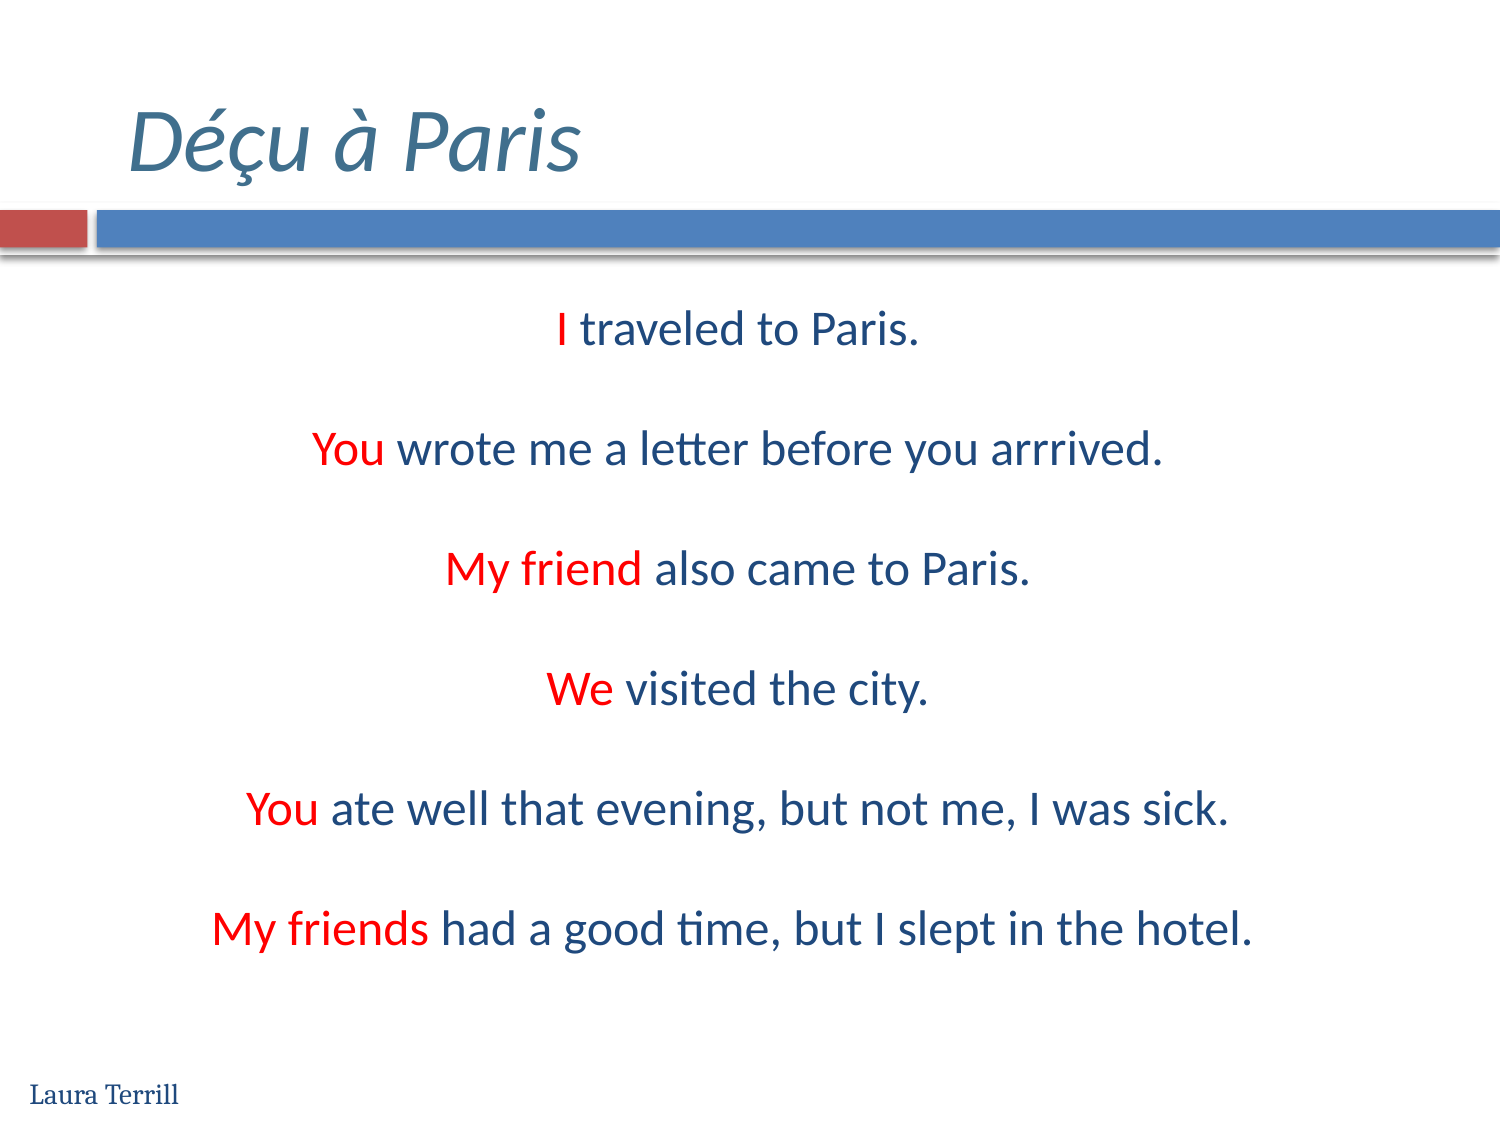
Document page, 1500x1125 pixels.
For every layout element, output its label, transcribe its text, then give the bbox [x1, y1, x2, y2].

text_box I traveled to Paris. You wrote me a letter before you arrrived. My friend also came to Paris. We visited the city. You ate well that evening, but not me, I was sick. My friends had a good time, but I slept in the hotel. [37, 288, 1450, 964]
footer Laura Terrill [14, 1063, 904, 1124]
title Déçu à Paris [112, 40, 1388, 229]
